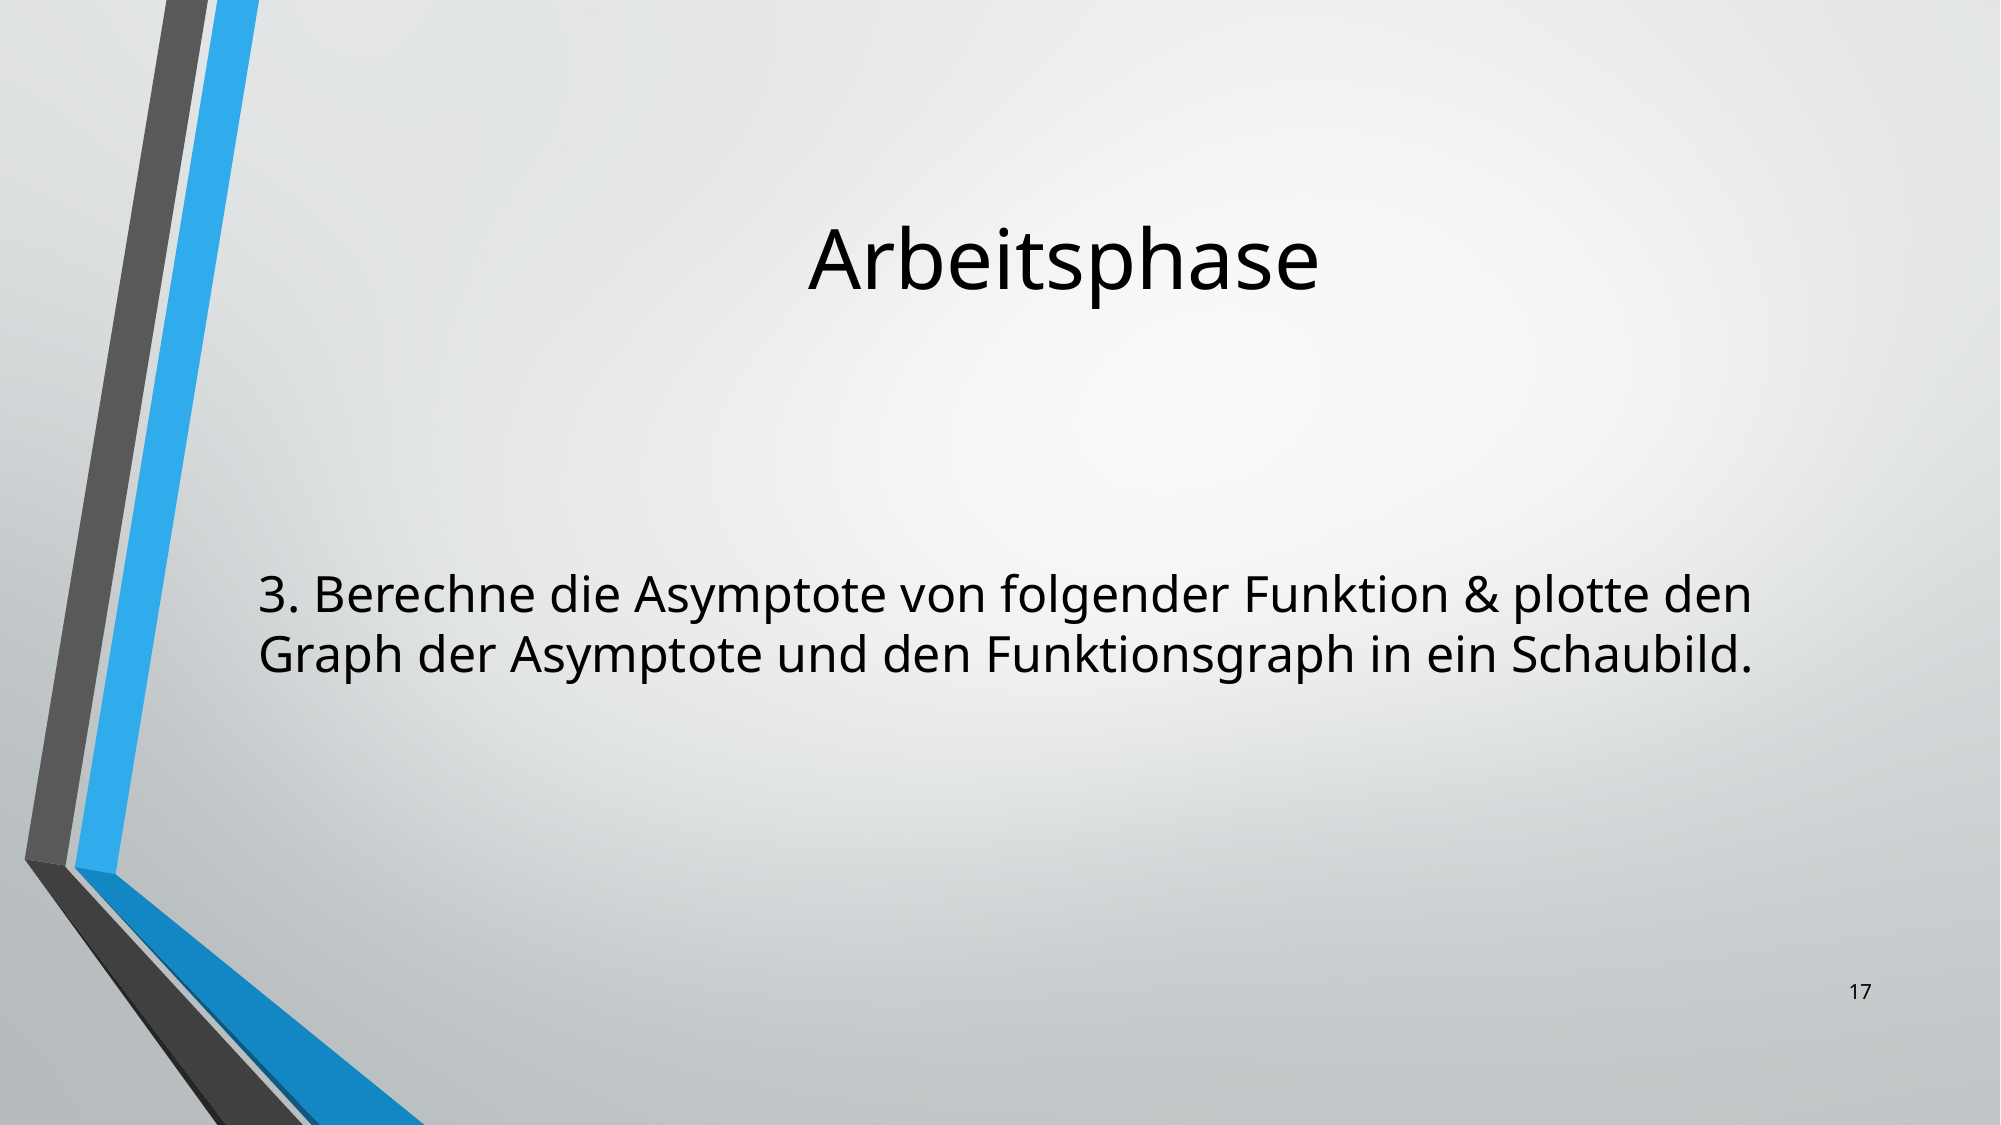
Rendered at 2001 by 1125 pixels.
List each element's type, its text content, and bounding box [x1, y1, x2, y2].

title Arbeitsphase [243, 112, 1887, 400]
slide_number 17 [1796, 962, 1887, 1023]
